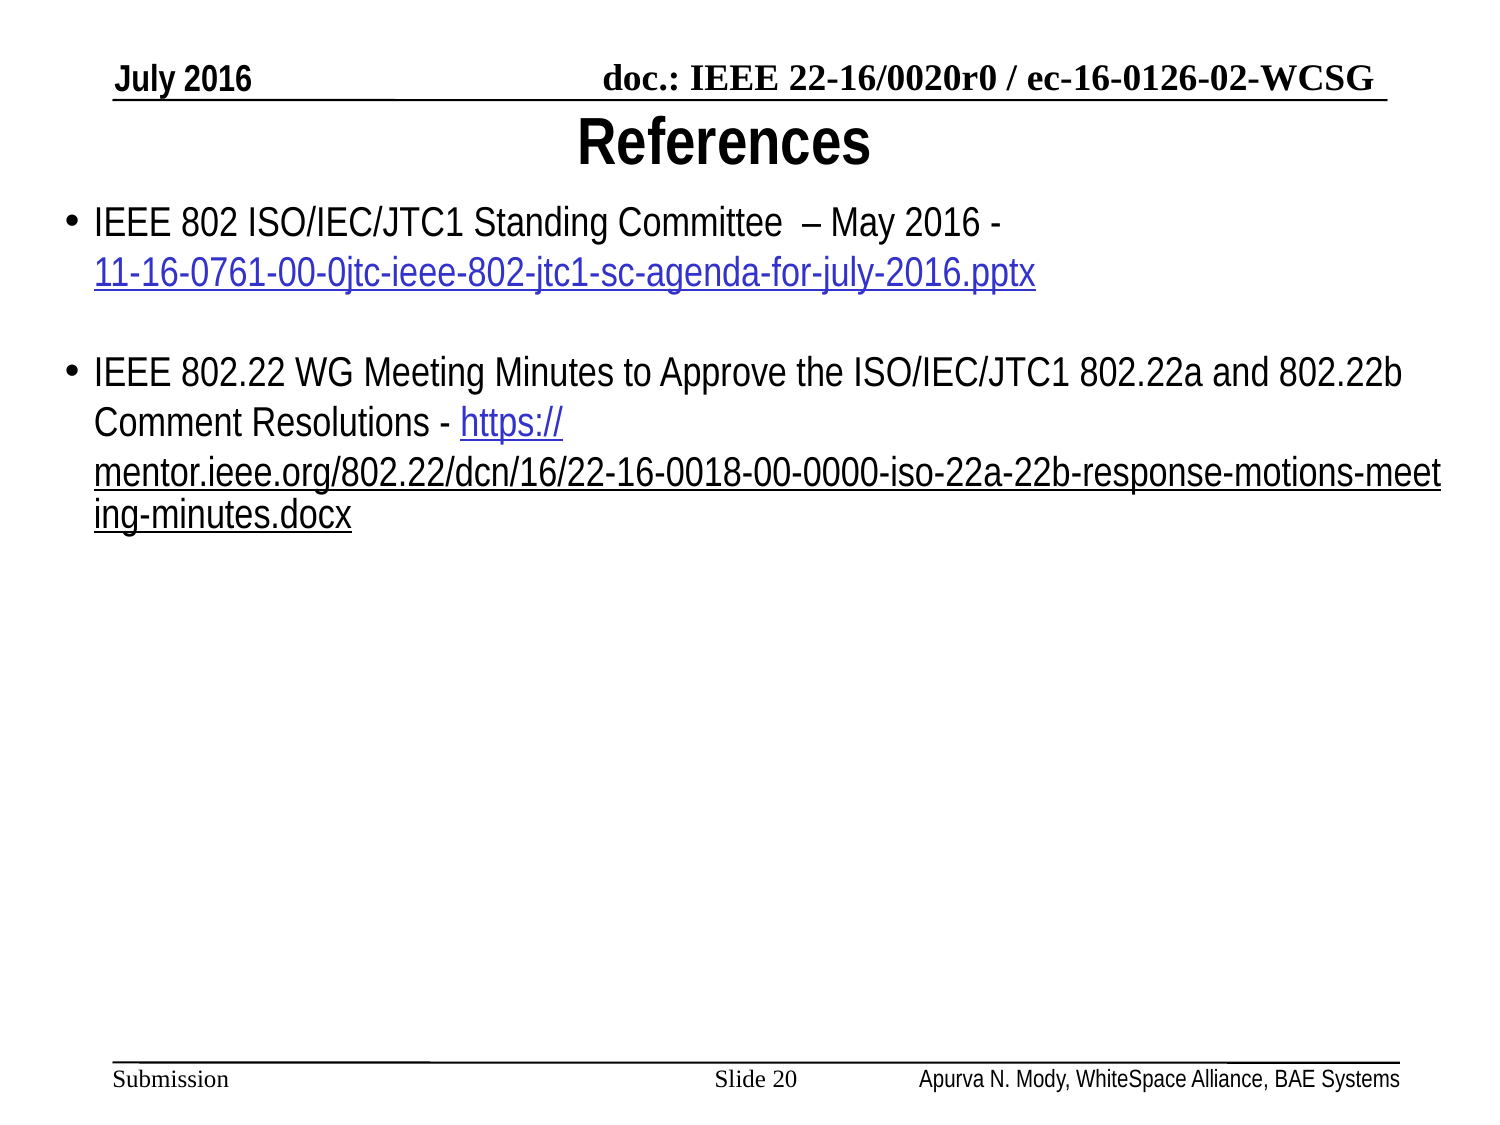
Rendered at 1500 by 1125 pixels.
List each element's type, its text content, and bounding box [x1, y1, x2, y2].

title References [62, 99, 1388, 176]
text_box IEEE 802 ISO/IEC/JTC1 Standing Committee – May 2016 - 11-16-0761-00-0jtc-ieee-802-jtc1-sc-agenda-for-july-2016.pptx IEEE 802.22 WG Meeting Minutes to Approve the ISO/IEC/JTC1 802.22a and 802.22b Comment Resolutions - https://mentor.ieee.org/802.22/dcn/16/22-16-0018-00-0000-iso-22a-22b-response-motions-meeting-minutes.docx [49, 187, 1463, 553]
footer Apurva N. Mody, WhiteSpace Alliance, BAE Systems [902, 1061, 1402, 1093]
slide_number Slide 20 [712, 1061, 800, 1123]
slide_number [114, 54, 540, 100]
